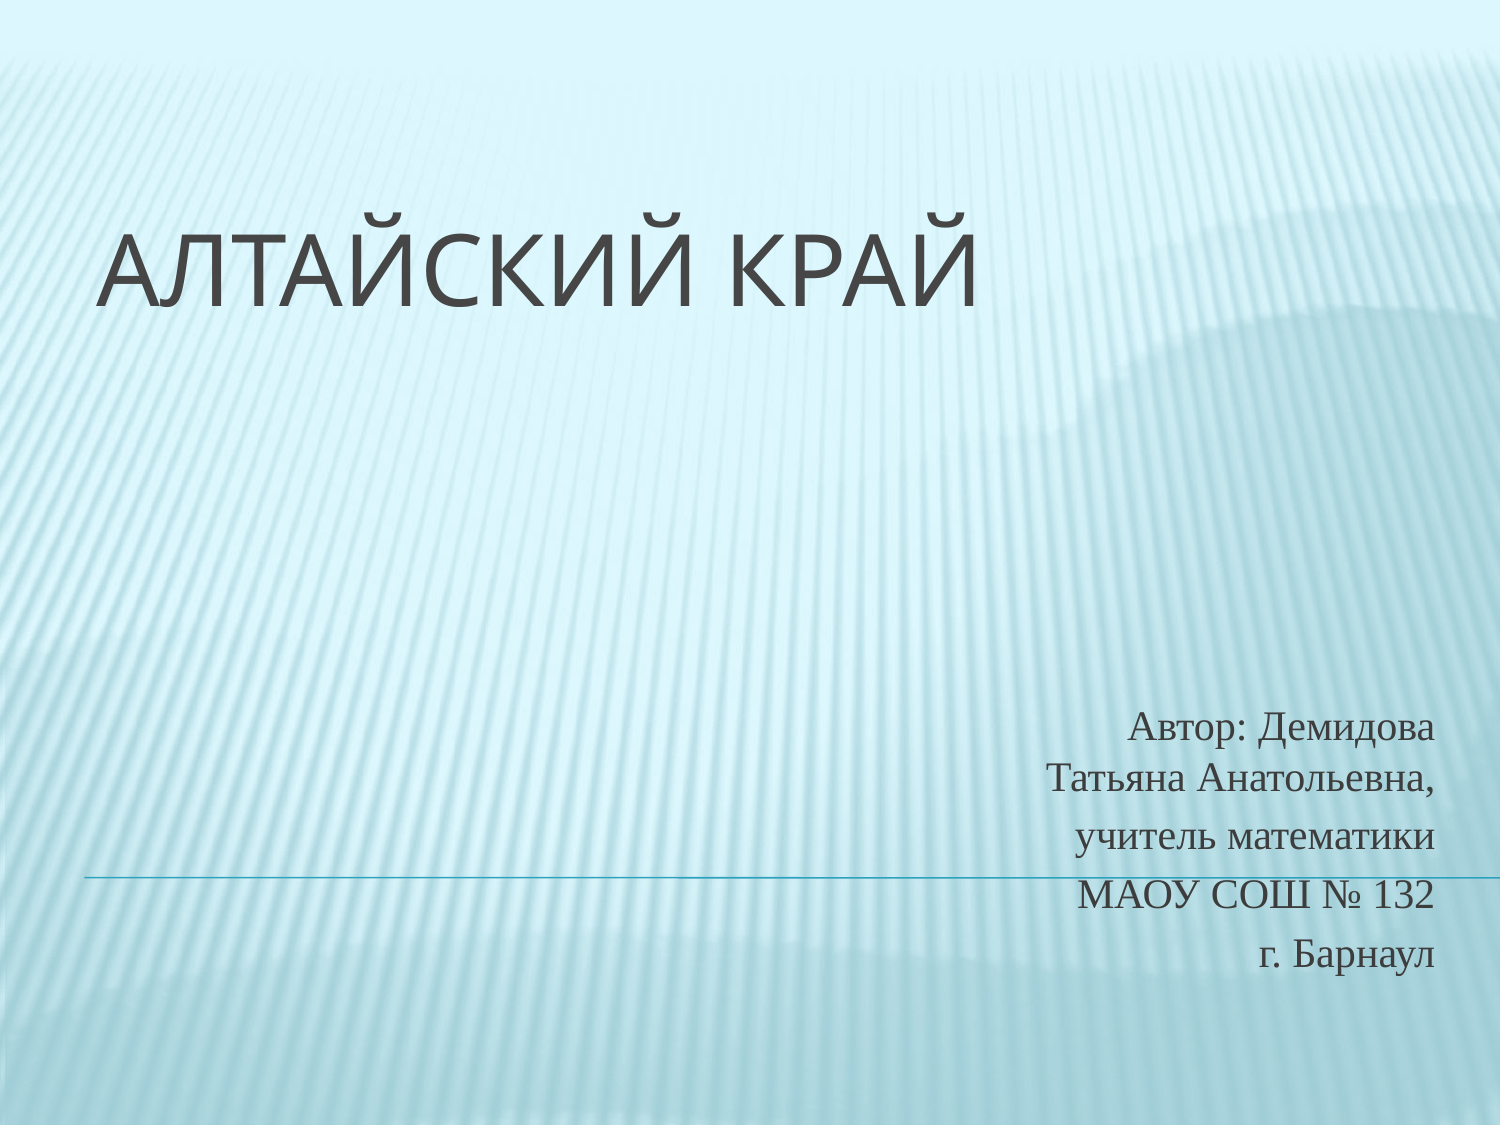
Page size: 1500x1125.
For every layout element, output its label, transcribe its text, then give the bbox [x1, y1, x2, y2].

subtitle Автор: Демидова Татьяна Анатольевна, учитель математики МАОУ СОШ № 132 г. Барнаул [984, 691, 1450, 985]
title Алтайский край [82, 199, 1470, 400]
